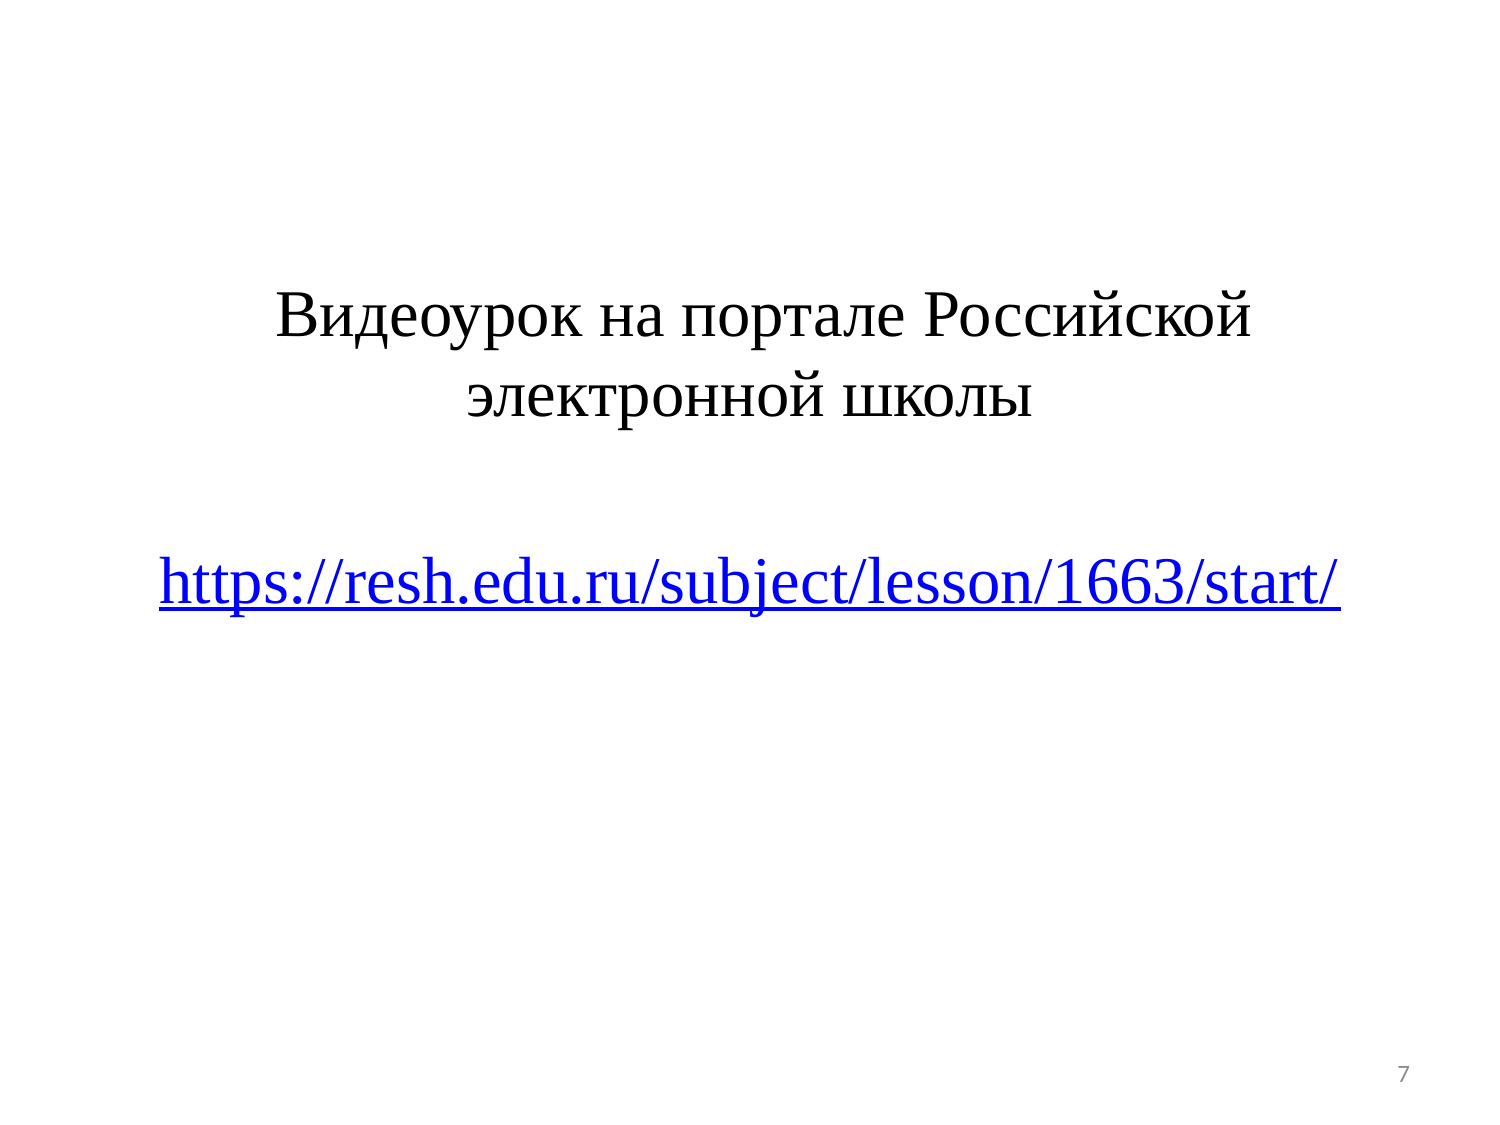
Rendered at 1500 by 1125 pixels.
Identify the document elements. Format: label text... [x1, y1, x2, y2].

list Видеоурок на портале Российской электронной школы https://resh.edu.ru/subject/lesson/1663/start/ [75, 262, 1425, 1005]
slide_number 7 [1074, 1042, 1425, 1103]
